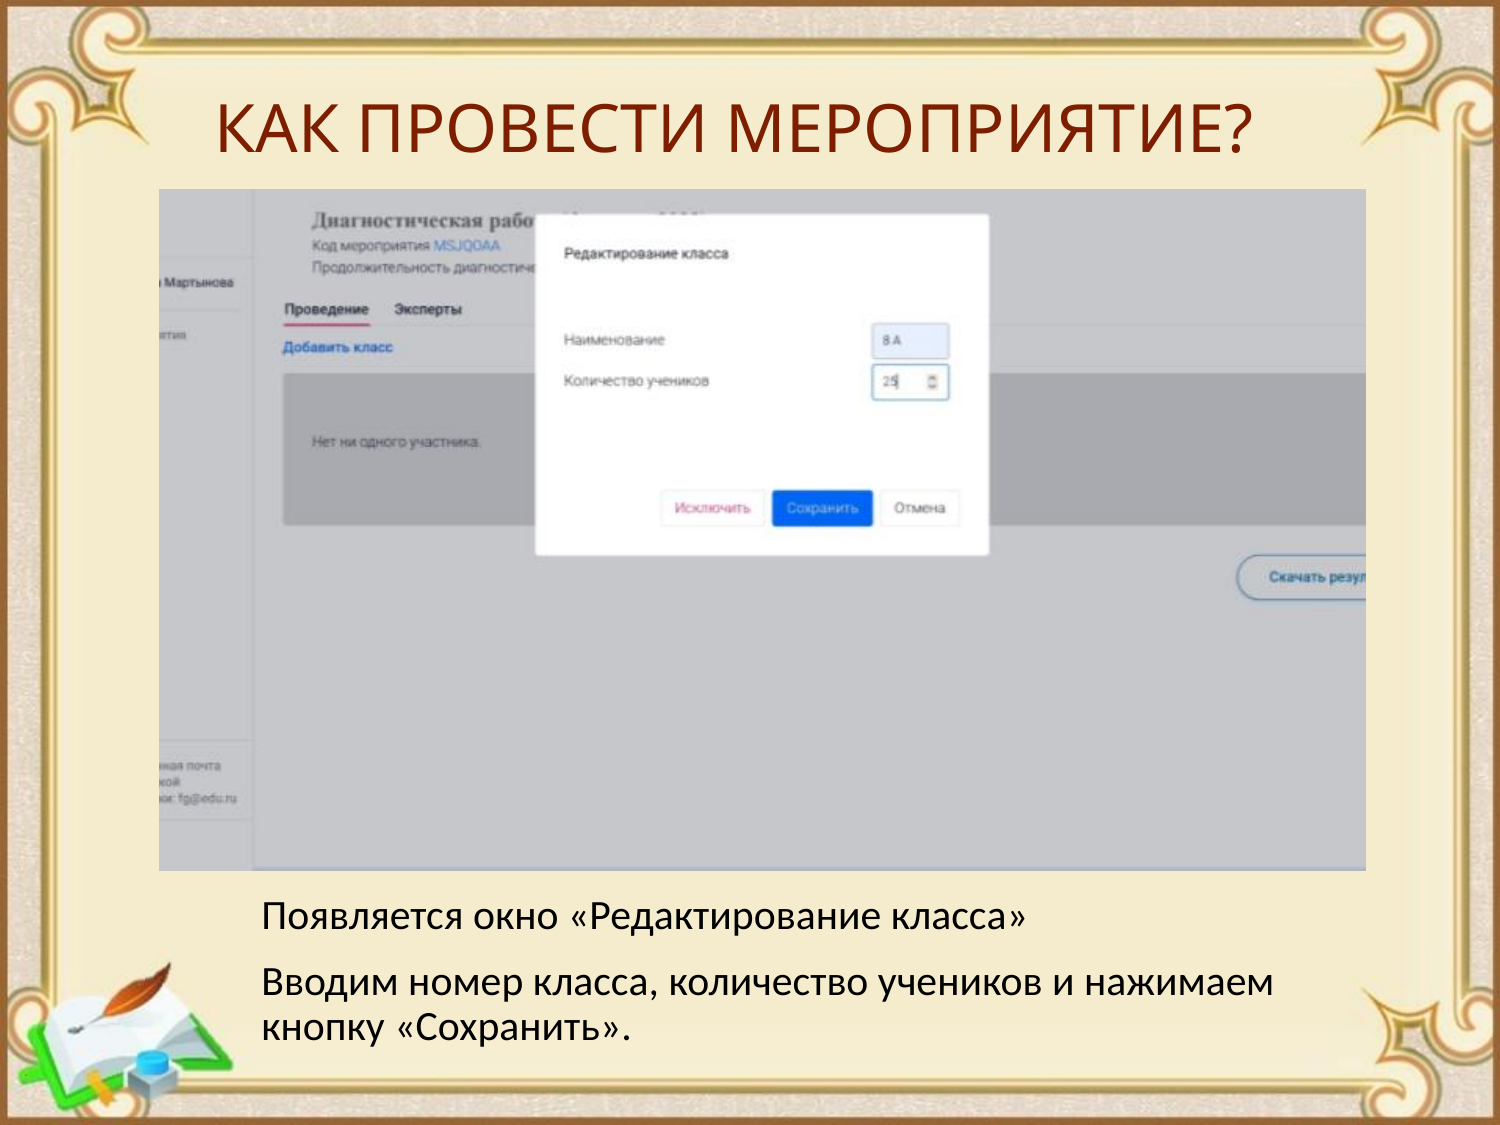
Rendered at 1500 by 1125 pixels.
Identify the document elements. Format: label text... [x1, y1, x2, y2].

list Появляется окно «Редактирование класса» Вводим номер класса, количество учеников и нажимаем кнопку «Сохранить». [246, 886, 1321, 1065]
title КАК ПРОВЕСТИ МЕРОПРИЯТИЕ? [103, 75, 1366, 175]
picture [0, 0, 1500, 1125]
